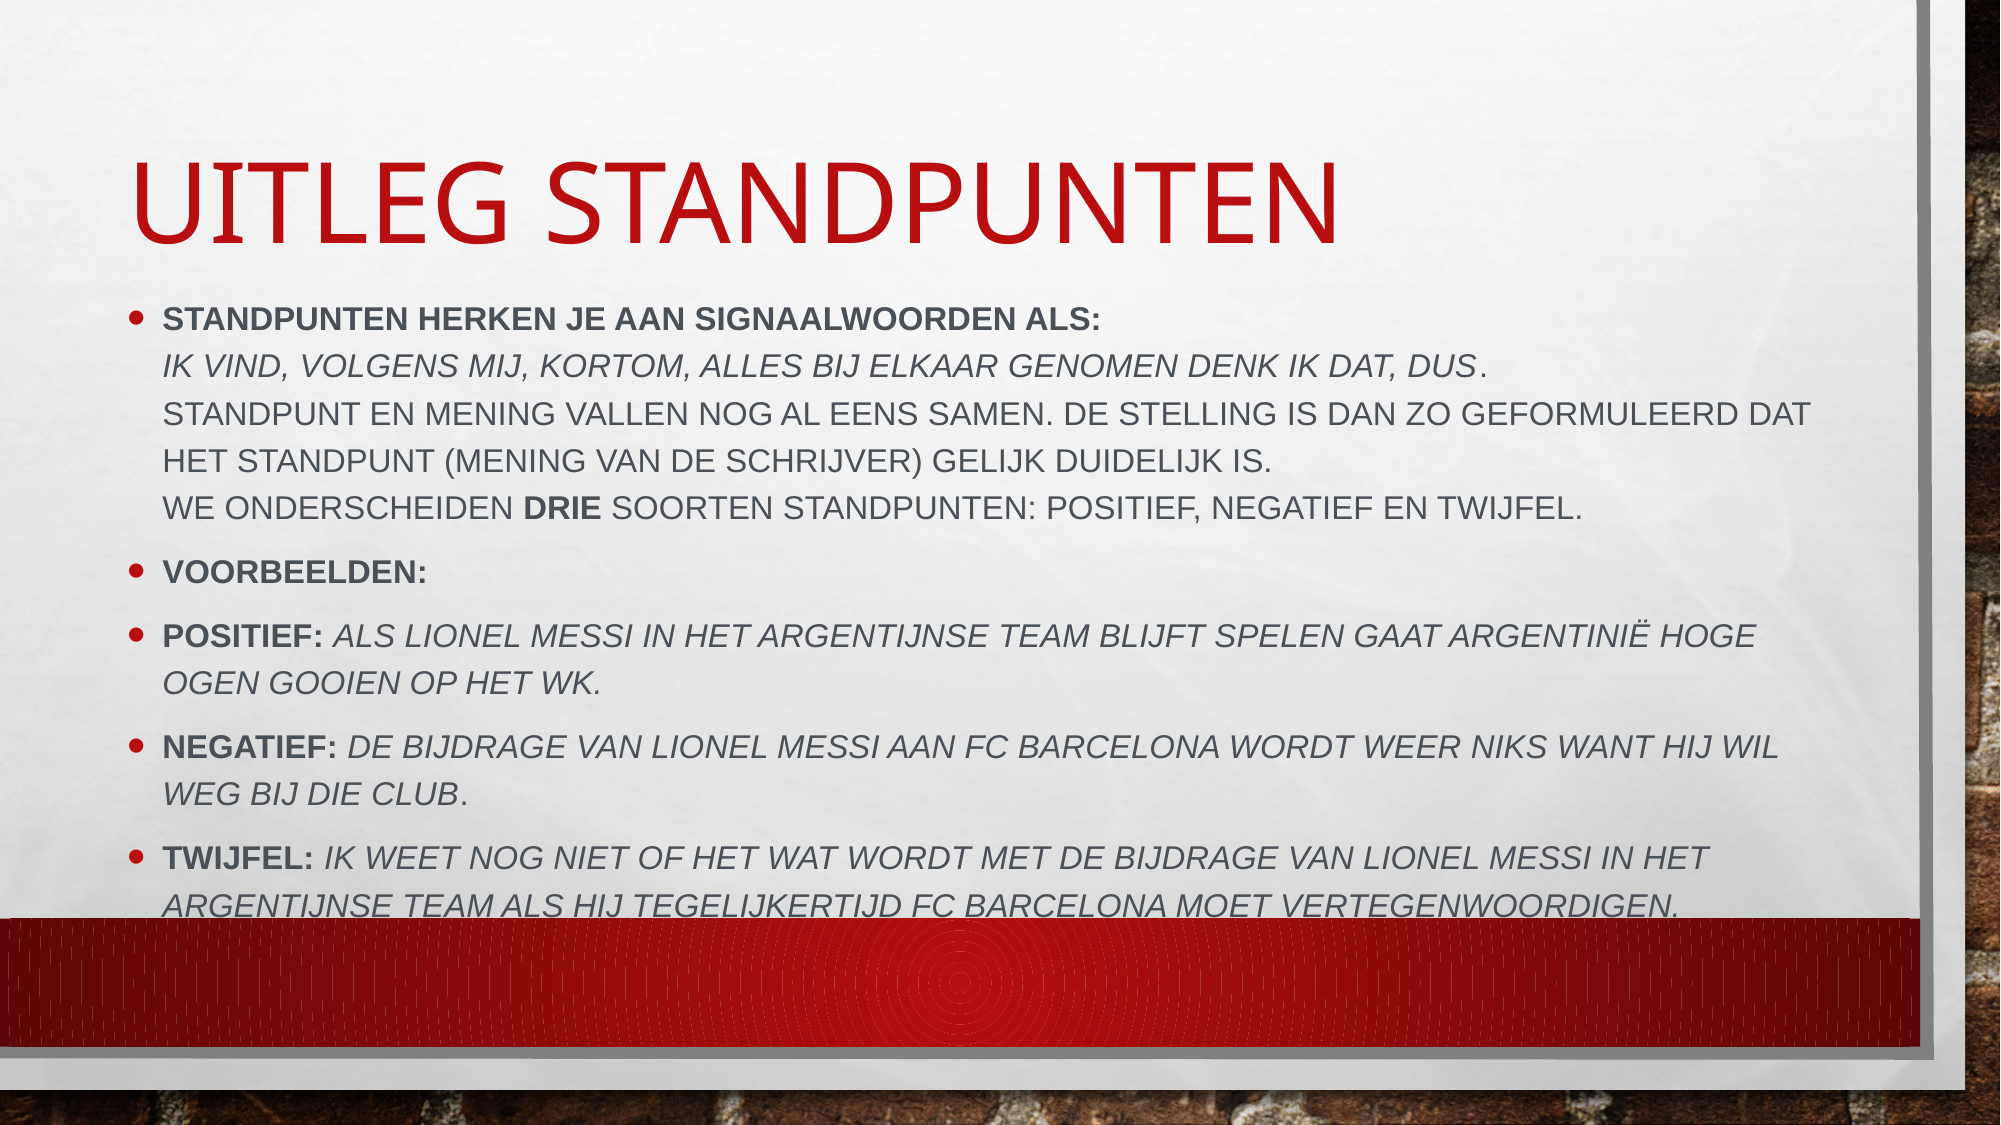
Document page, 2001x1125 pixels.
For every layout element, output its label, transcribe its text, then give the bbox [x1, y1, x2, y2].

picture [0, 0, 2000, 1125]
title Uitleg standpunten [112, 112, 1818, 282]
list Standpunten herken je aan signaalwoorden als: ik vind, volgens mij, kortom, alles bij elkaar genomen denk ik dat, dus. Standpunt en mening vallen nog al eens samen. De stelling is dan zo geformuleerd dat het standpunt (mening van de schrijver) gelijk duidelijk is. We onderscheiden drie soorten standpunten: positief, negatief en twijfel. Voorbeelden: positief: Als Lionel Messi in het Argentijnse team blijft spelen gaat Argentinië hoge ogen gooien op het WK. negatief: De bijdrage van Lionel Messi aan FC Barcelona wordt weer niks want hij wil weg bij die club. twijfel: Ik weet nog niet of het wat wordt met de bijdrage van Lionel Messi in het Argentijnse team als hij tegelijkertijd FC Barcelona moet vertegenwoordigen. [112, 282, 1843, 942]
